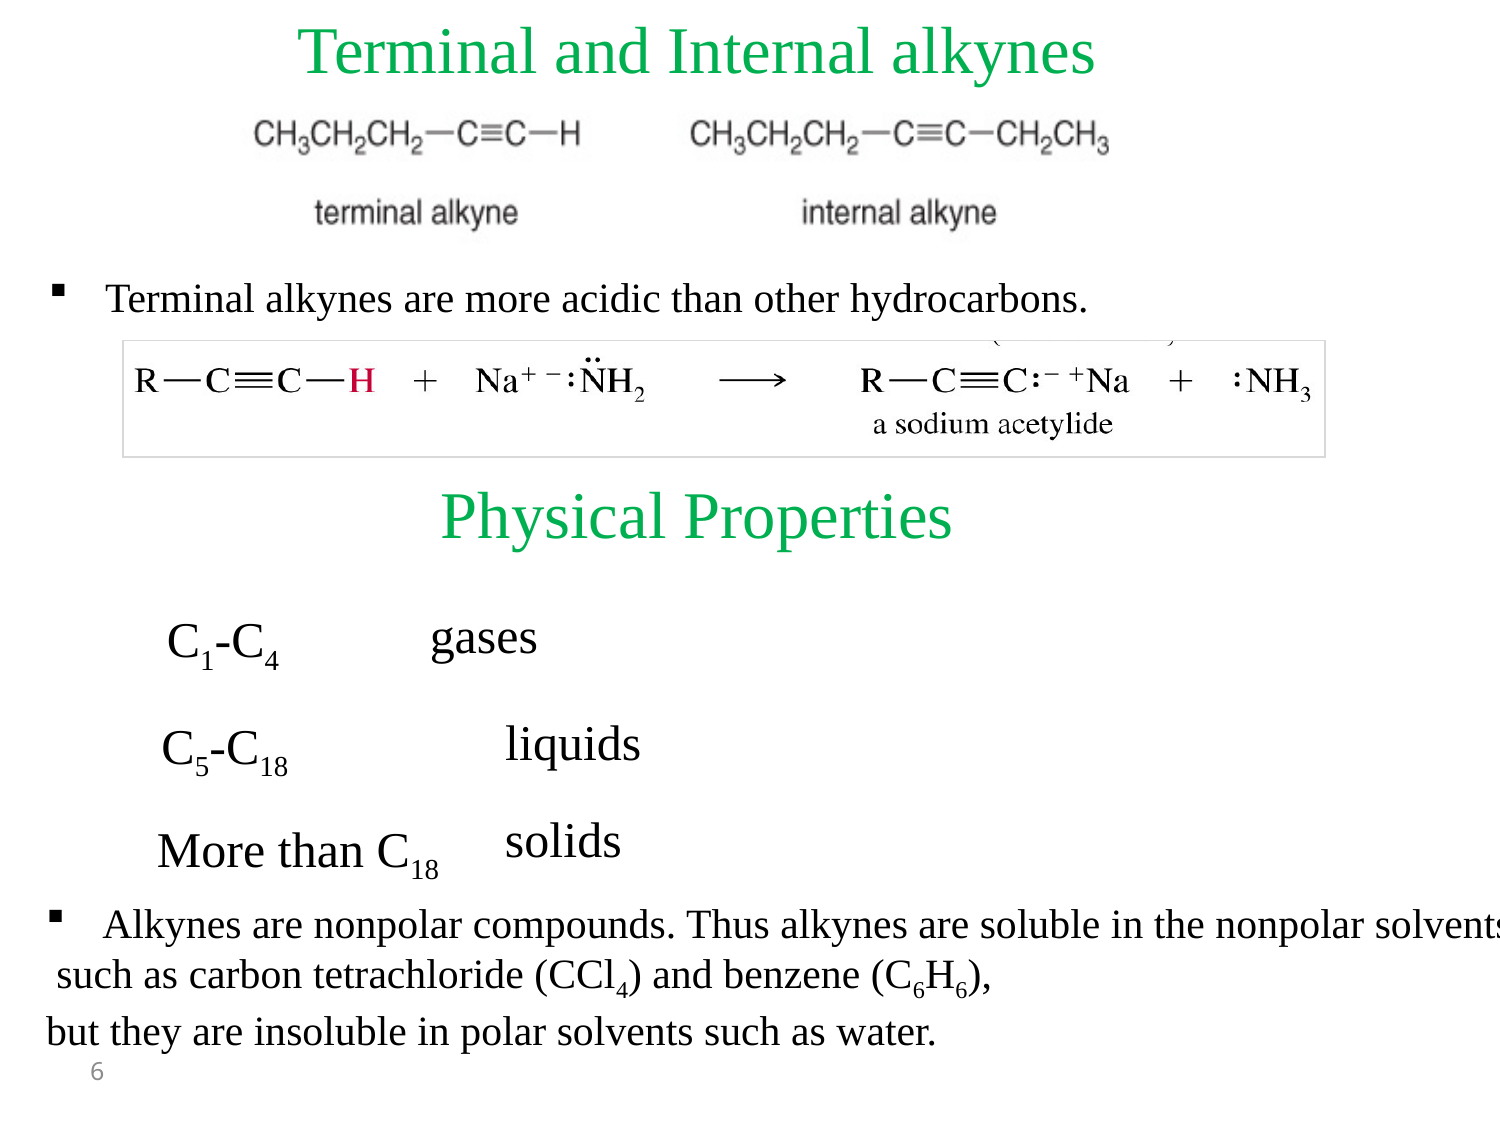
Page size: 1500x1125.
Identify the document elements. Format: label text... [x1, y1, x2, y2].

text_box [141, 606, 1186, 898]
text_box Terminal and Internal alkynes [282, 0, 1113, 50]
picture [123, 341, 1325, 457]
slide_number 6 [75, 1061, 425, 1103]
text_box Terminal alkynes are more acidic than other hydrocarbons. [33, 263, 1105, 379]
picture [222, 47, 1109, 304]
text_box Physical Properties [425, 465, 970, 560]
text_box Alkynes are nonpolar compounds. Thus alkynes are soluble in the nonpolar solvents such as carbon tetrachloride (CCl4) and benzene (C6H6), but they are insoluble in polar solvents such as water. [31, 889, 1500, 1061]
